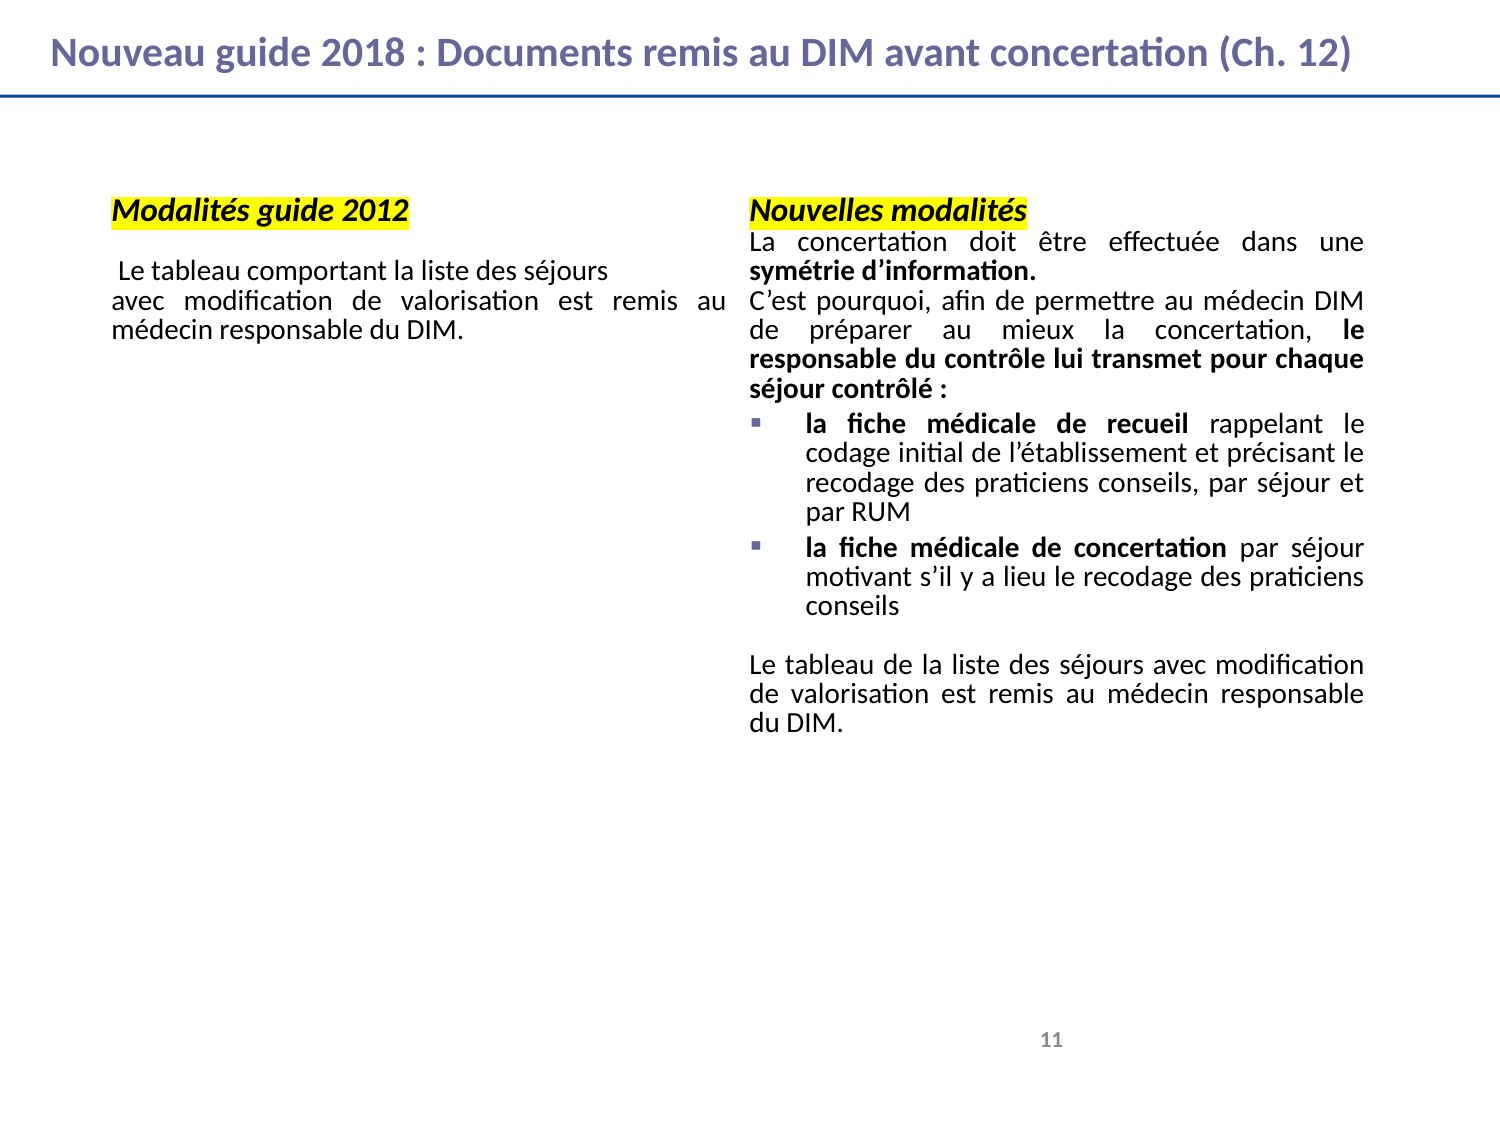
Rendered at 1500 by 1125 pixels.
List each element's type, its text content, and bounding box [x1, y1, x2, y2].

slide_number 11 [874, 1017, 1225, 1078]
table_header Nouvelles modalités La concertation doit être effectuée dans une symétrie d’information. C’est pourquoi, afin de permettre au médecin DIM de préparer au mieux la concertation, le responsable du contrôle lui transmet pour chaque séjour contrôlé : la fiche médicale de recueil rappelant le codage initial de l’établissement et précisant le recodage des praticiens conseils, par séjour et par RUM la fiche médicale de concertation par séjour motivant s’il y a lieu le recodage des praticiens conseils Le tableau de la liste des séjours avec modification de valorisation est remis au médecin responsable du DIM. [739, 197, 1375, 820]
table_header Modalités guide 2012 Le tableau comportant la liste des séjours avec modification de valorisation est remis au médecin responsable du DIM. [101, 197, 737, 820]
title Nouveau guide 2018 : Documents remis au DIM avant concertation (Ch. 12) [35, 17, 1471, 82]
